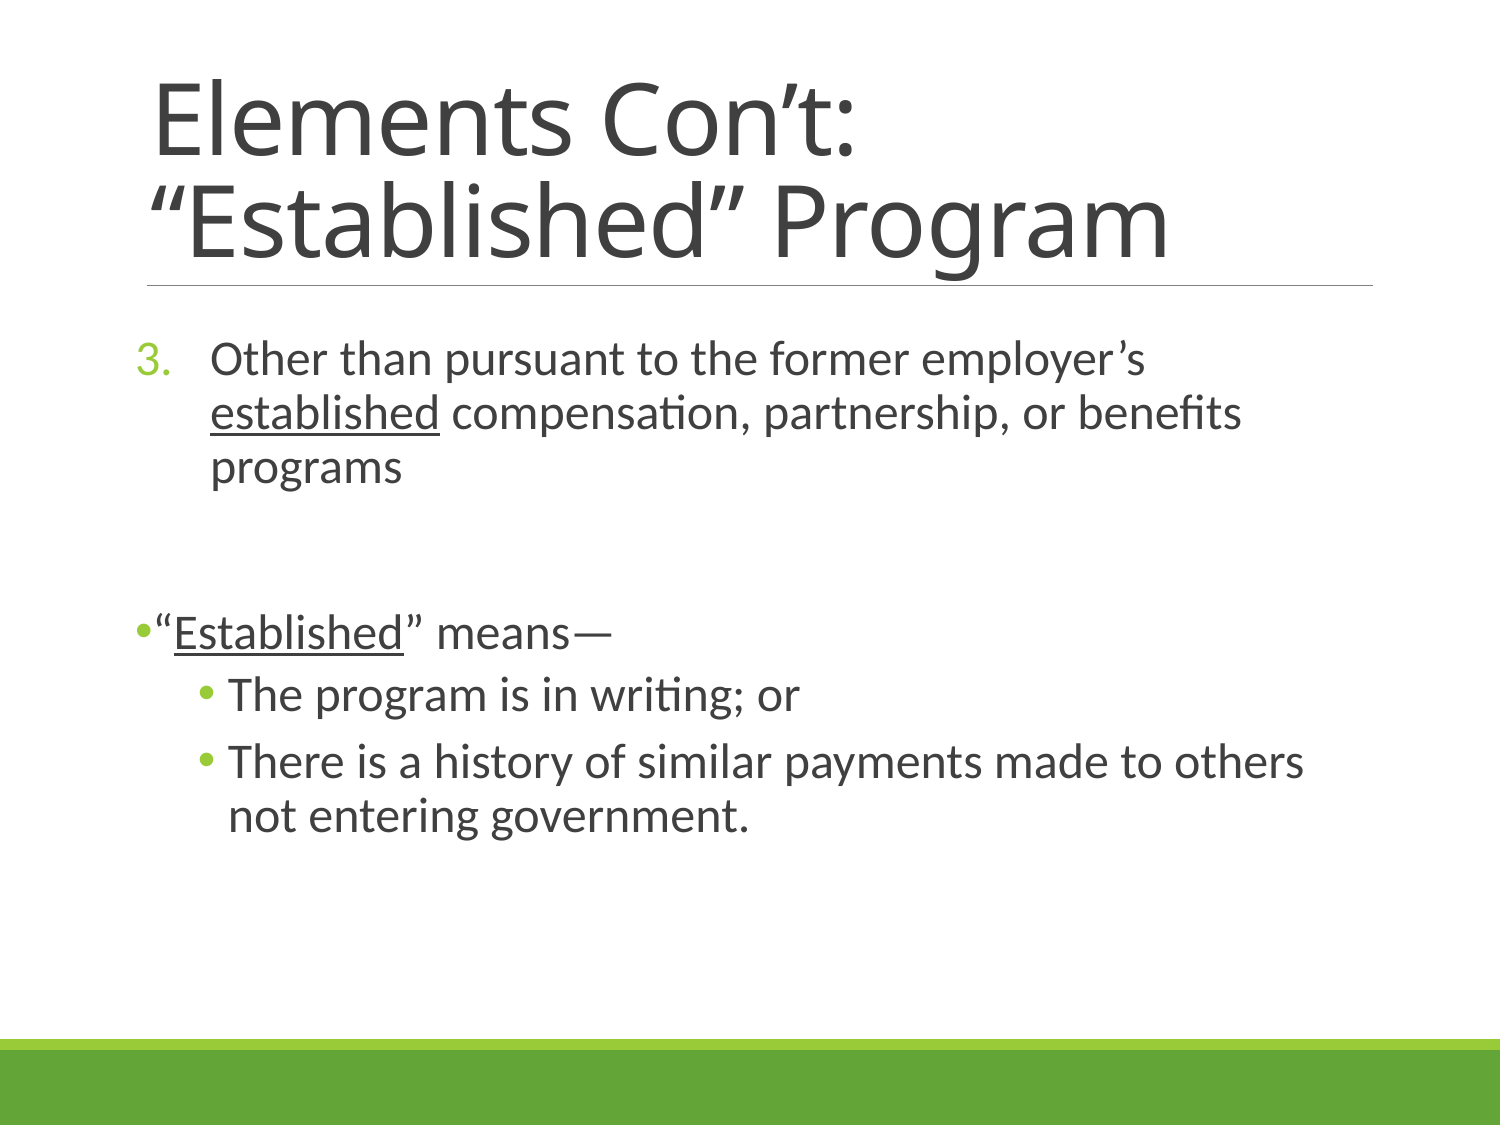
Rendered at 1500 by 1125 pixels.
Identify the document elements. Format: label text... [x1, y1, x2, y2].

list Other than pursuant to the former employer’s established compensation, partnership, or benefits programs “Established” means— The program is in writing; or There is a history of similar payments made to others not entering government. [135, 235, 1369, 855]
title Elements Con’t: “Established” Program [135, 47, 1373, 285]
